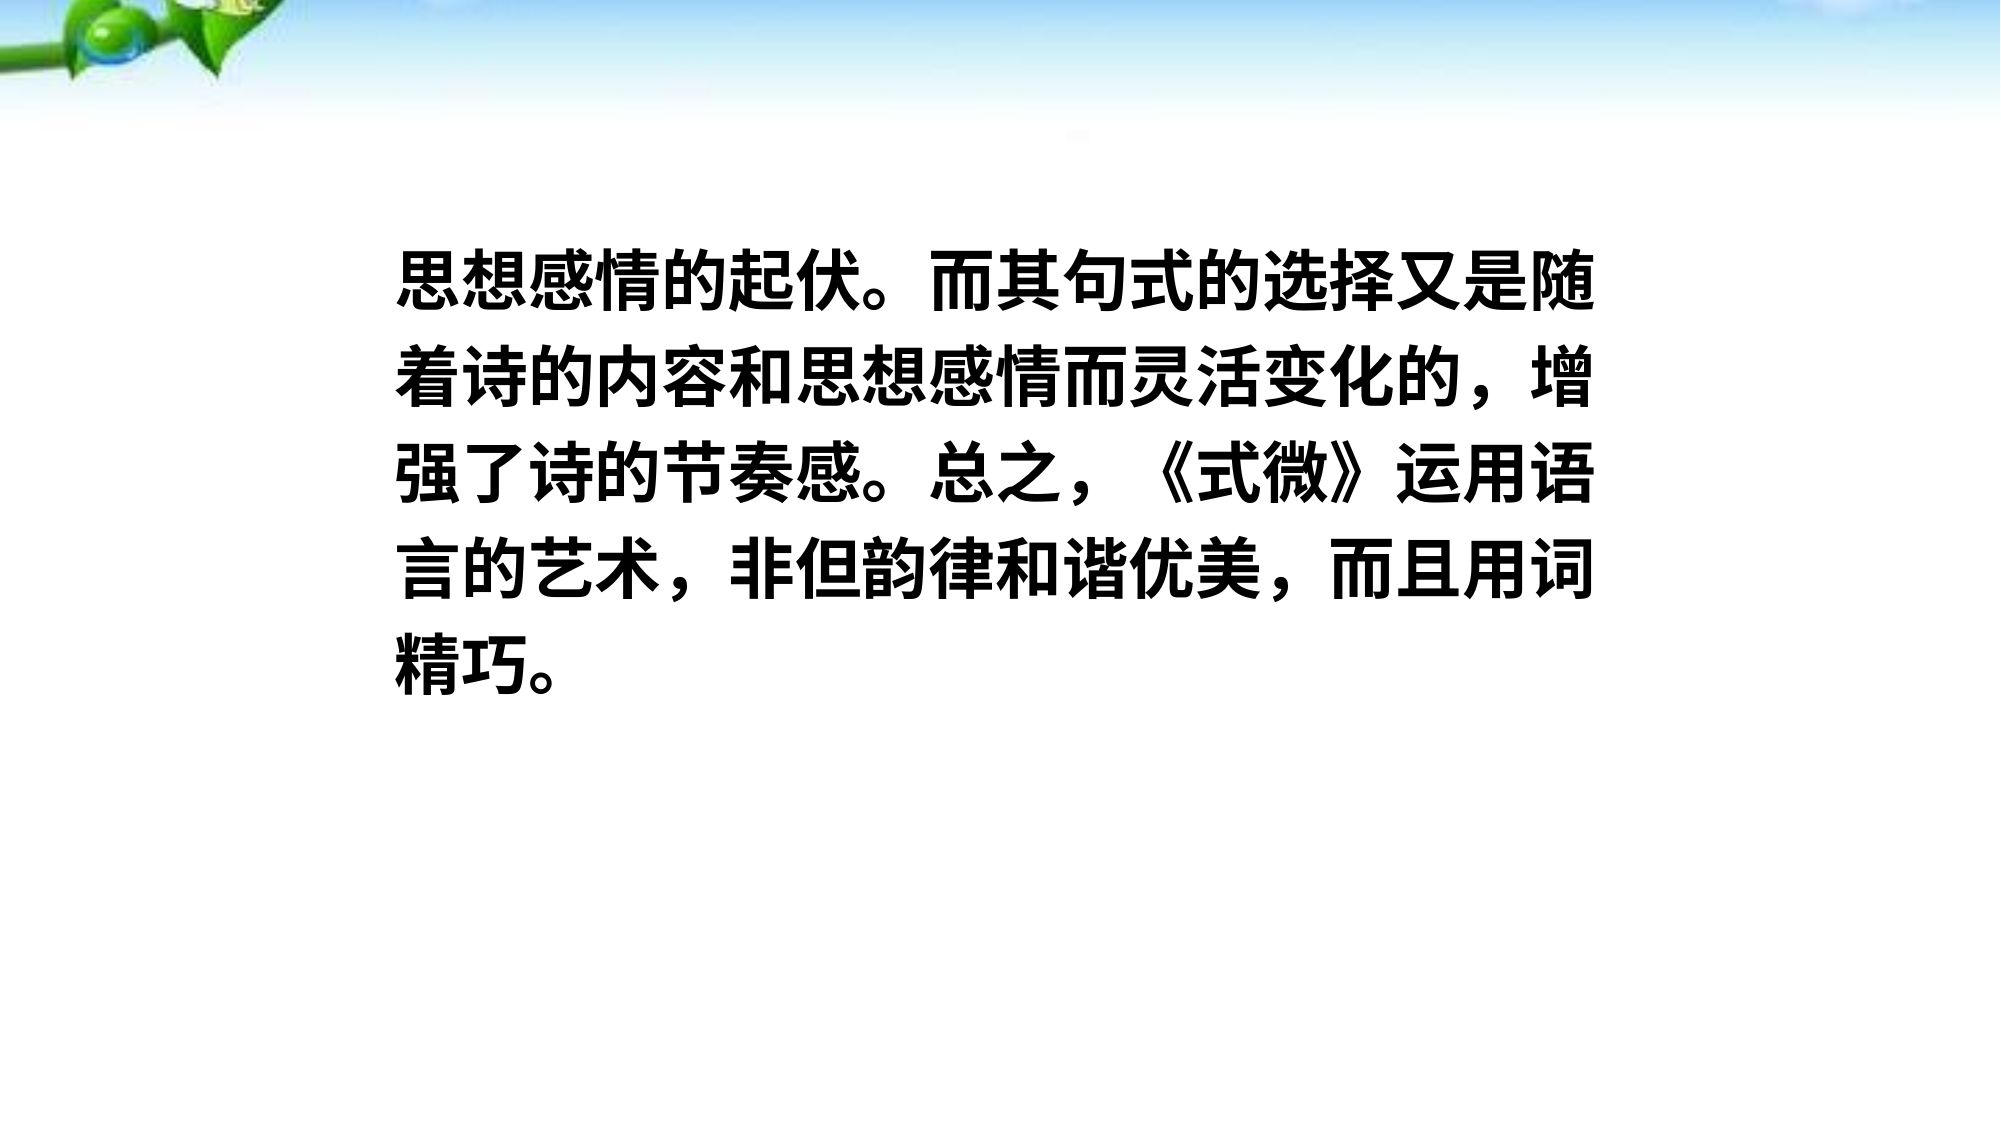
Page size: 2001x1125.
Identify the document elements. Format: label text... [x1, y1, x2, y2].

picture [0, 0, 2001, 1125]
text_box 思想感情的起伏。而其句式的选择又是随着诗的内容和思想感情而灵活变化的，增强了诗的节奏感。总之，《式微》运用语言的艺术，非但韵律和谐优美，而且用词精巧。 [379, 215, 1621, 711]
